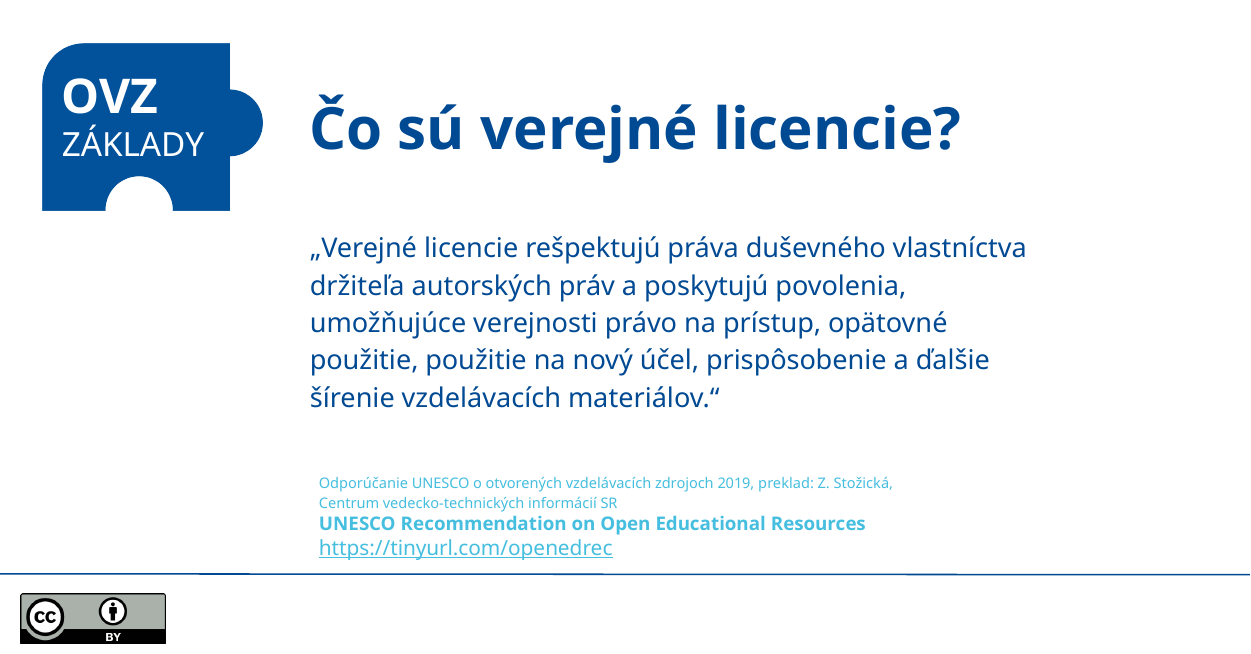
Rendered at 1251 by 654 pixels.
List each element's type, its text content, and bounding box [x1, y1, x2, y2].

text_box Odporúčanie UNESCO o otvorených vzdelávacích zdrojoch 2019, preklad: Z. Stožická, Centrum vedecko-technických informácií SR UNESCO Recommendation on Open Educational Resources https://tinyurl.com/openedrec [303, 456, 949, 572]
picture [20, 592, 166, 645]
text_box [0, 582, 1250, 654]
text_box „Verejné licencie rešpektujú práva duševného vlastníctva držiteľa autorských práv a poskytujú povolenia, umožňujúce verejnosti právo na prístup, opätovné použitie, použitie na nový účel, prispôsobenie a ďalšie šírenie vzdelávacích materiálov.“ [294, 210, 1068, 428]
text_box OVZ ZÁKLADY [266, 50, 385, 178]
text_box Čo sú verejné licencie? [294, 75, 1250, 176]
picture [41, 43, 263, 212]
